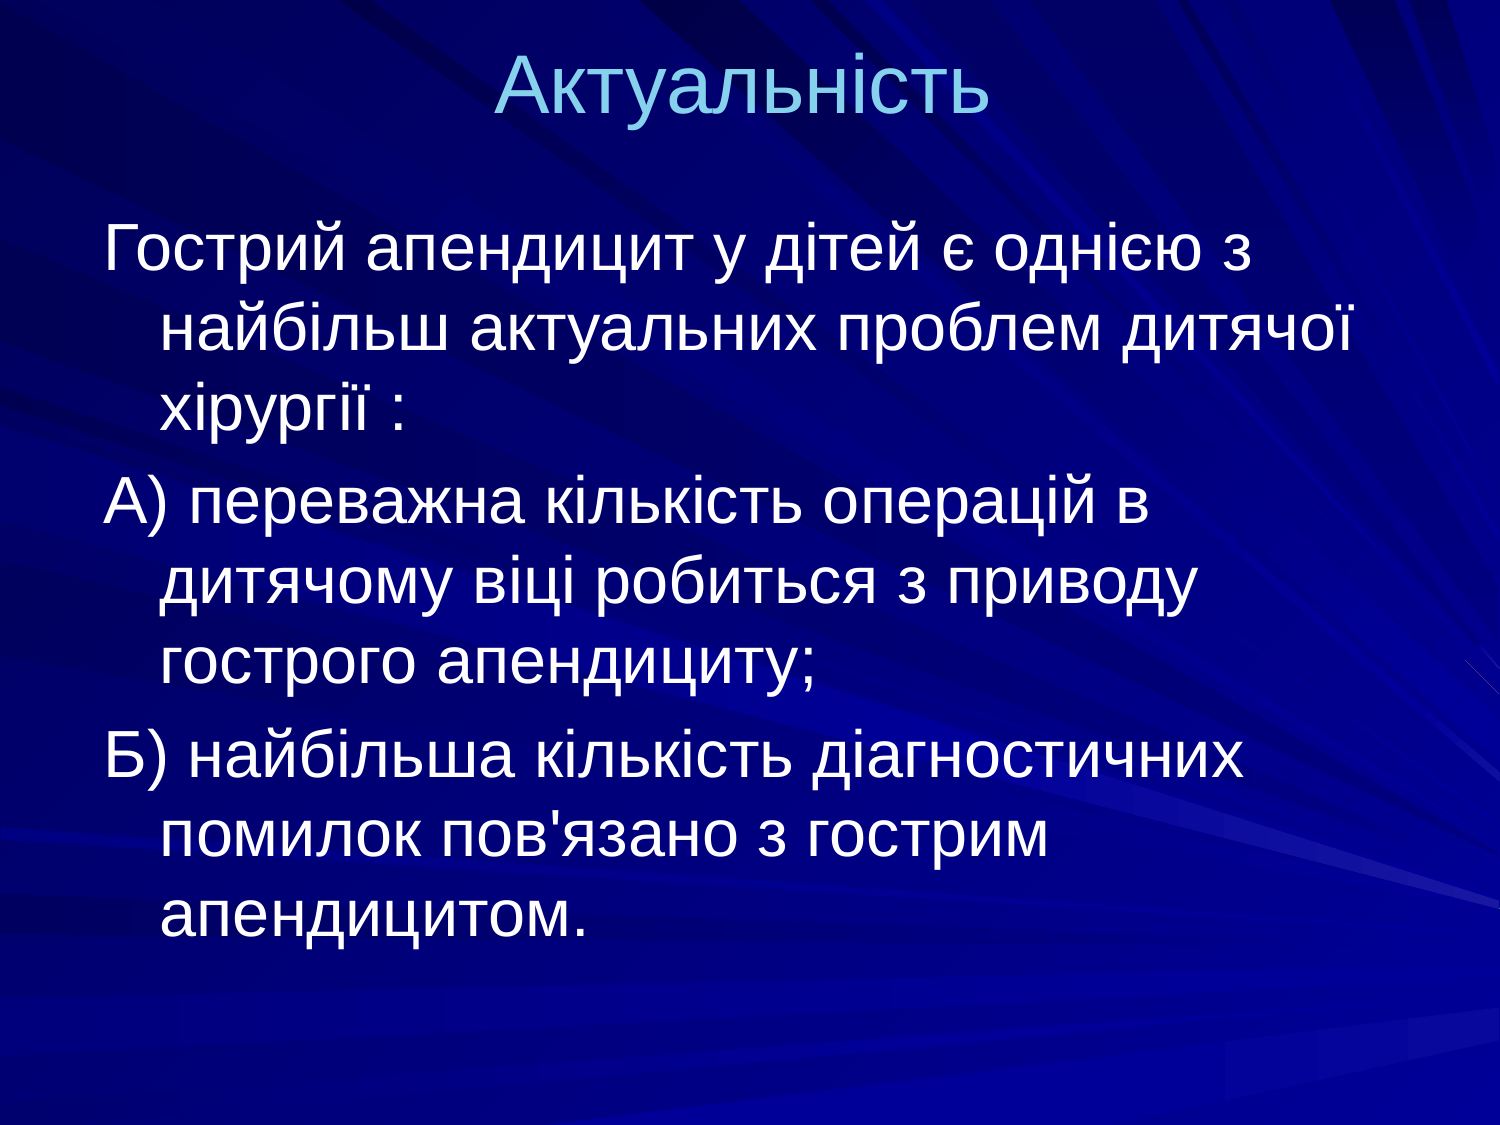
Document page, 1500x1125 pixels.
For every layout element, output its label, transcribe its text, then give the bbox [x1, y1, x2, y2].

title Актуальність [75, 45, 1412, 115]
list Гострий апендицит у дітей є однією з найбільш актуальних проблем дитячої хірургії : А) переважна кількість операцій в дитячому віці робиться з приводу гострого апендициту; Б) найбільша кількість діагностичних помилок пов'язано з гострим апендицитом. [88, 196, 1425, 1005]
